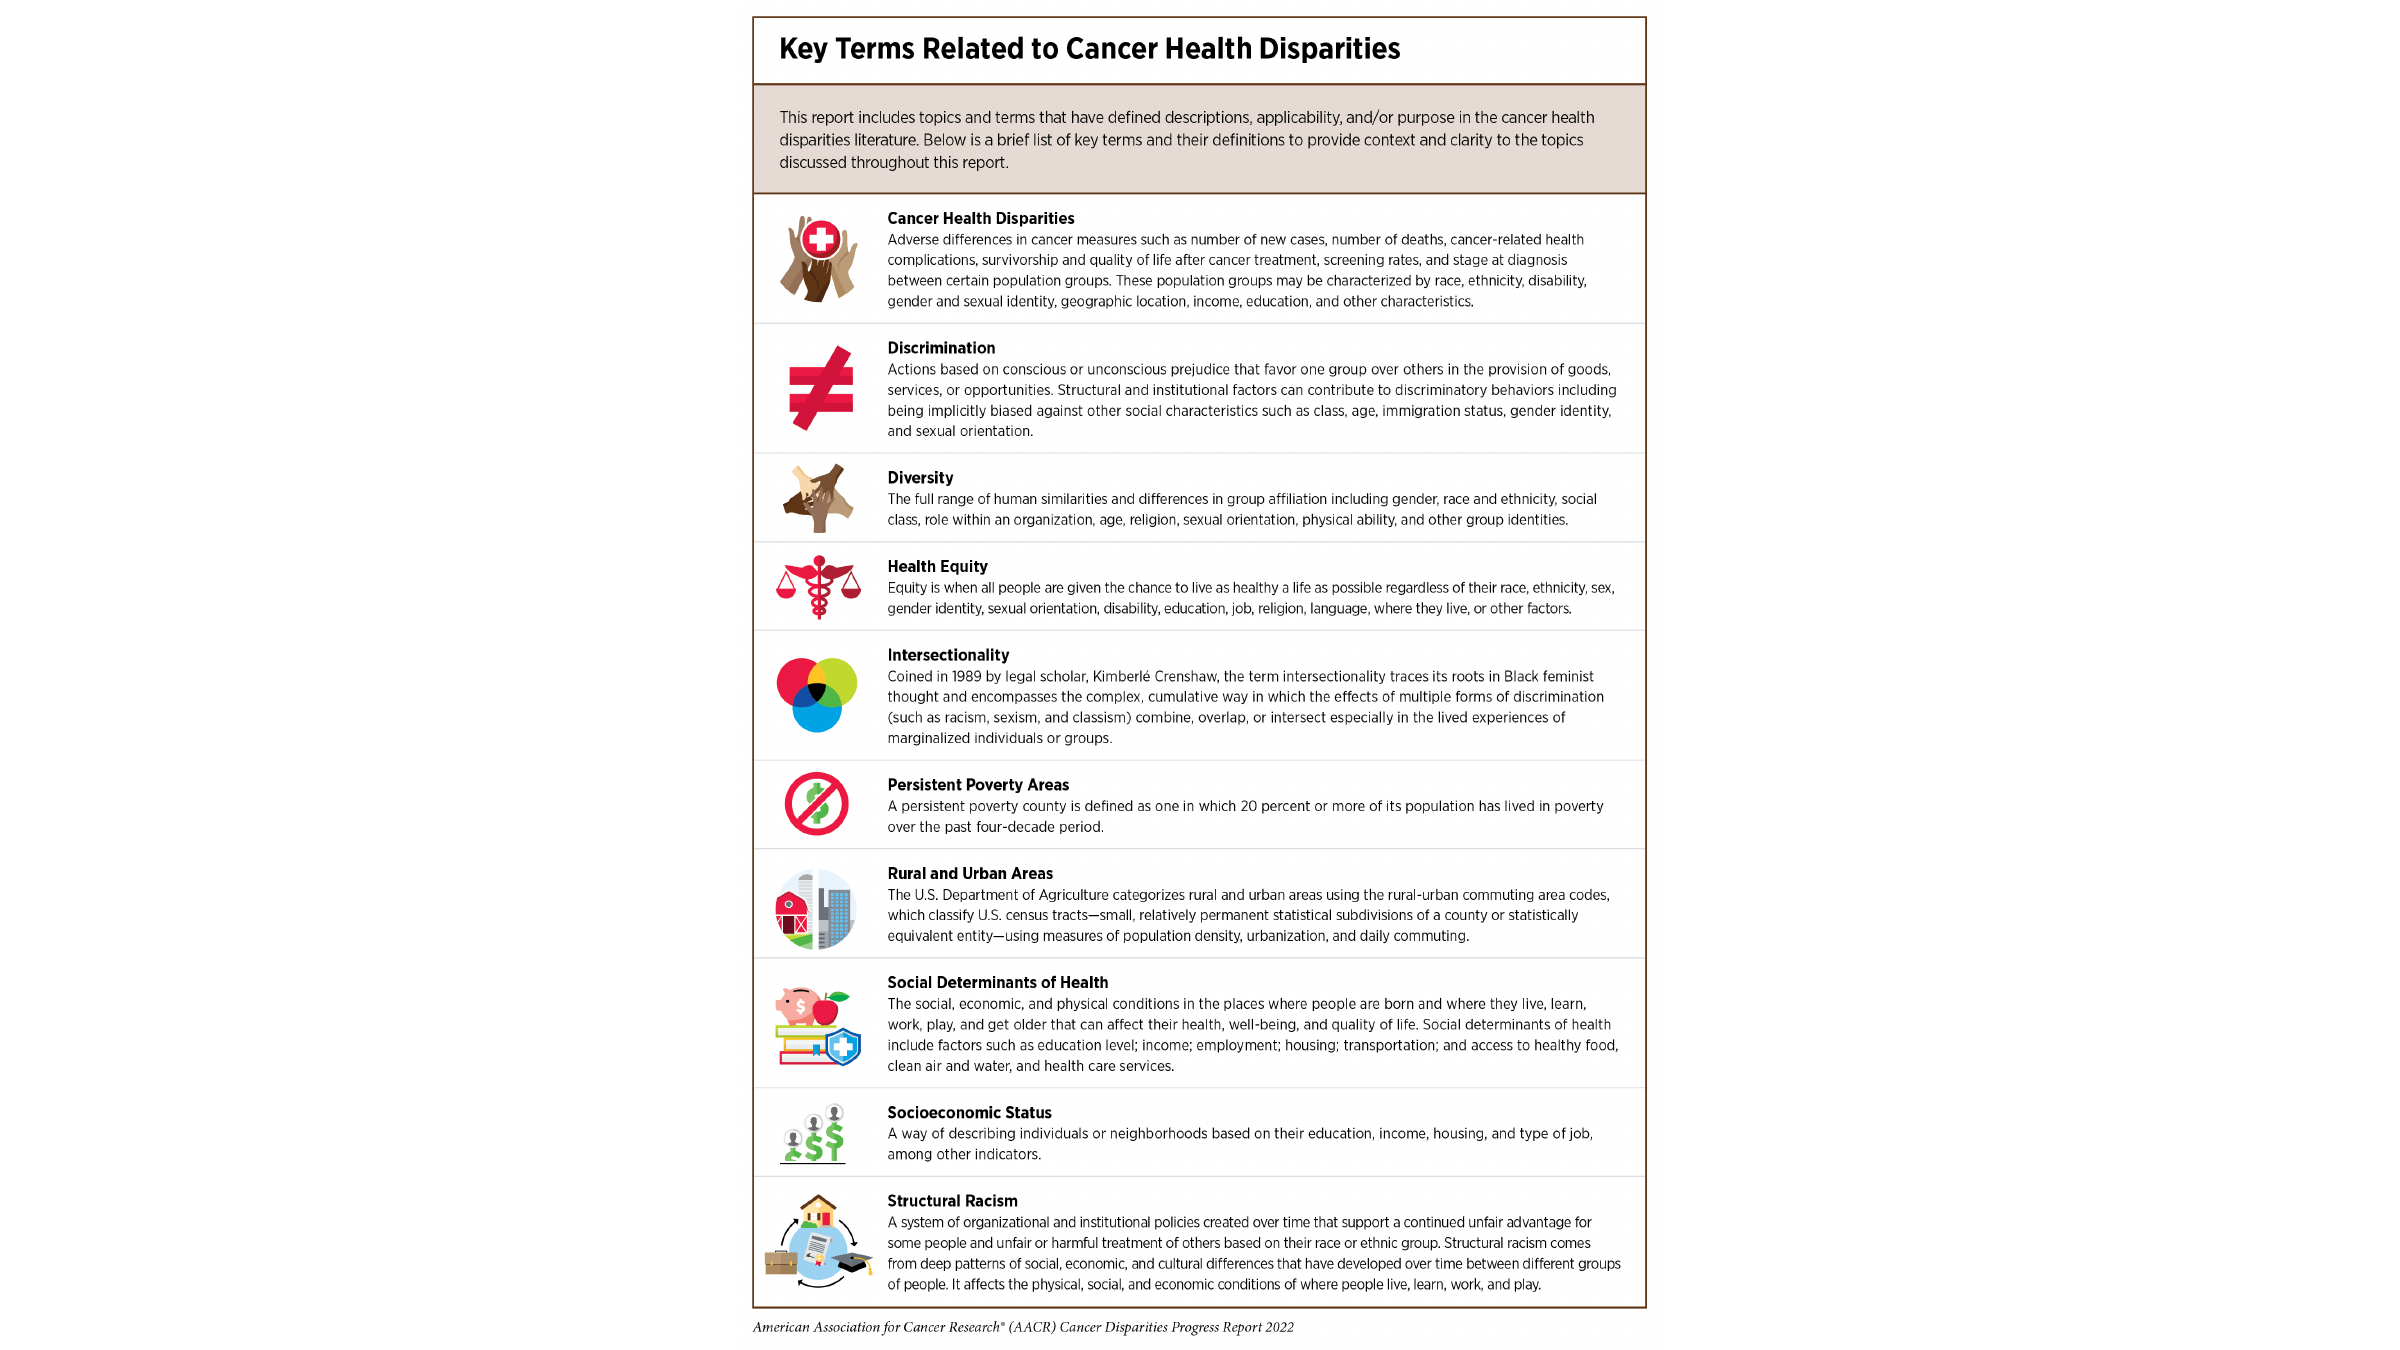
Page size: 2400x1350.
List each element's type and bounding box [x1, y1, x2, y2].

picture [735, 0, 1664, 1350]
